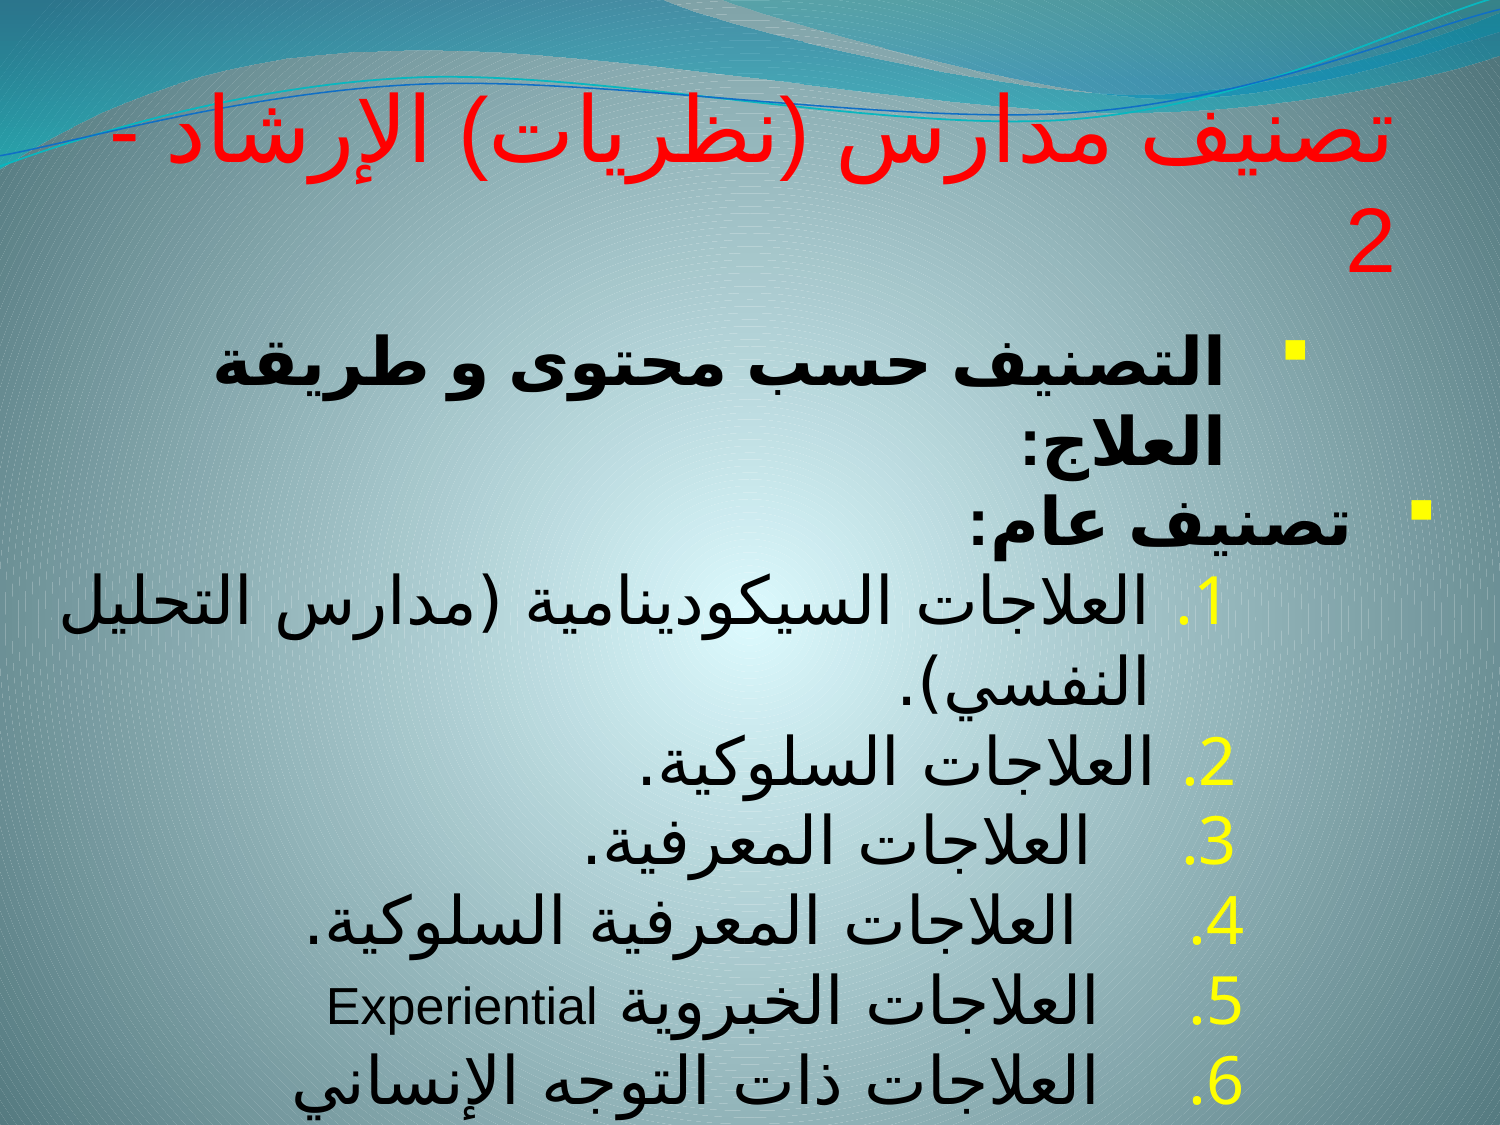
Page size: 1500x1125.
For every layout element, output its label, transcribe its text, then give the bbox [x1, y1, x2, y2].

text_box التصنيف حسب محتوى و طريقة العلاج: تصنيف عام: العلاجات السيكودينامية (مدارس التحليل النفسي). العلاجات السلوكية. العلاجات المعرفية. العلاجات المعرفية السلوكية. العلاجات الخبروية Experiential العلاجات ذات التوجه الإنساني والوجودي. العلاجات الإنتقائية Eclectic. [52, 318, 1438, 994]
text_box تصنيف مدارس (نظريات) الإرشاد - 2 [52, 125, 1397, 237]
